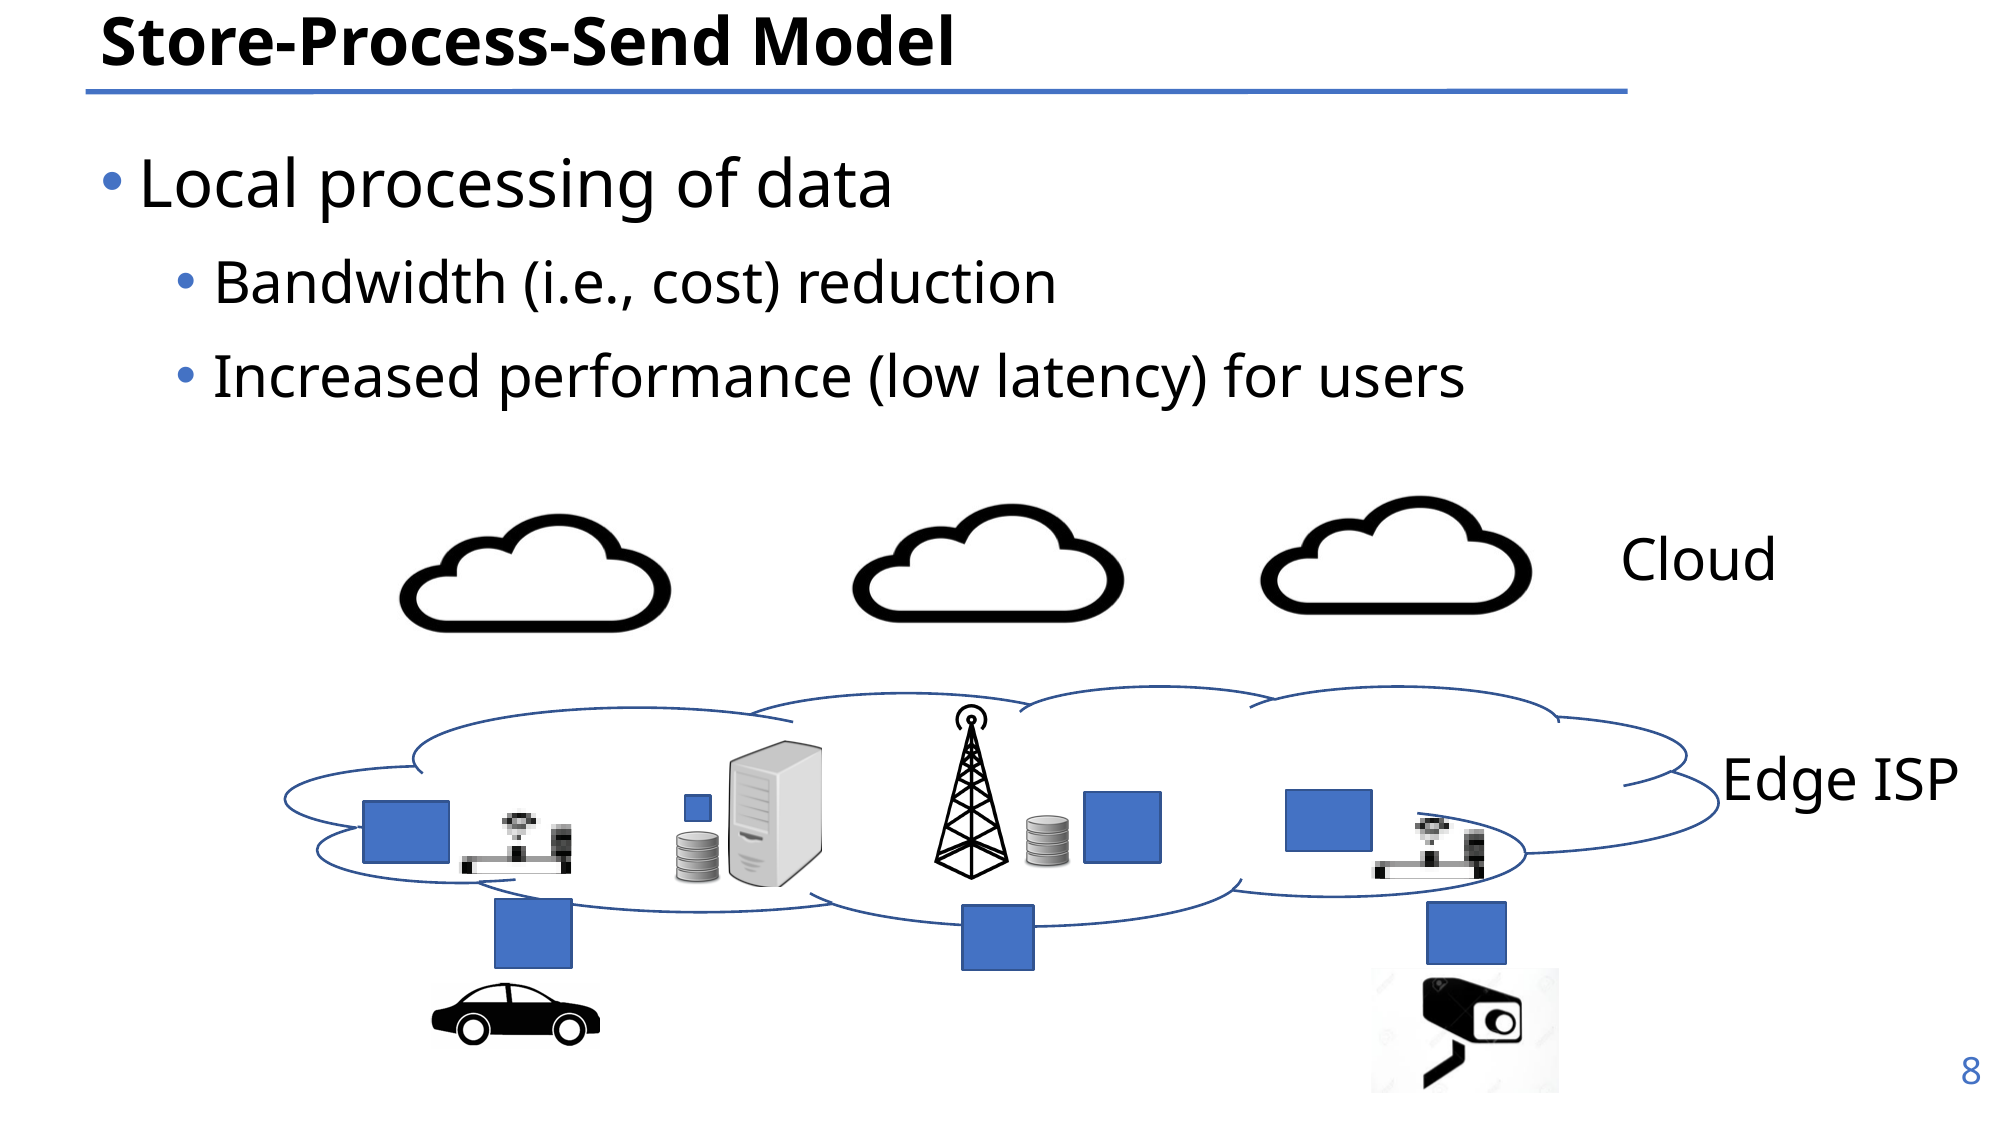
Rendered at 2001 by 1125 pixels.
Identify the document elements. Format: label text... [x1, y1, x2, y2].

slide_number 8 [1823, 1039, 1998, 1123]
text_box [1083, 791, 1162, 864]
picture [458, 808, 572, 874]
picture [670, 827, 723, 888]
picture [1232, 467, 1560, 639]
title Store-Process-Send Model [85, 0, 1897, 92]
picture [933, 704, 1010, 880]
text_box Cloud [1605, 514, 1794, 600]
text_box [362, 800, 450, 864]
picture [430, 981, 600, 1049]
picture [371, 485, 699, 658]
picture [823, 475, 1151, 648]
text_box [684, 794, 712, 822]
picture [1371, 967, 1560, 1093]
text_box [283, 685, 1708, 928]
text_box [1285, 789, 1373, 852]
text_box Edge ISP [1707, 734, 1976, 820]
picture [1371, 813, 1485, 880]
picture [1021, 810, 1073, 871]
list Local processing of data Bandwidth (i.e., cost) reduction Increased performance (low latency) for users [85, 117, 1897, 1040]
text_box [1426, 901, 1507, 965]
text_box [961, 904, 1035, 971]
text_box [494, 898, 573, 969]
picture [726, 740, 823, 887]
